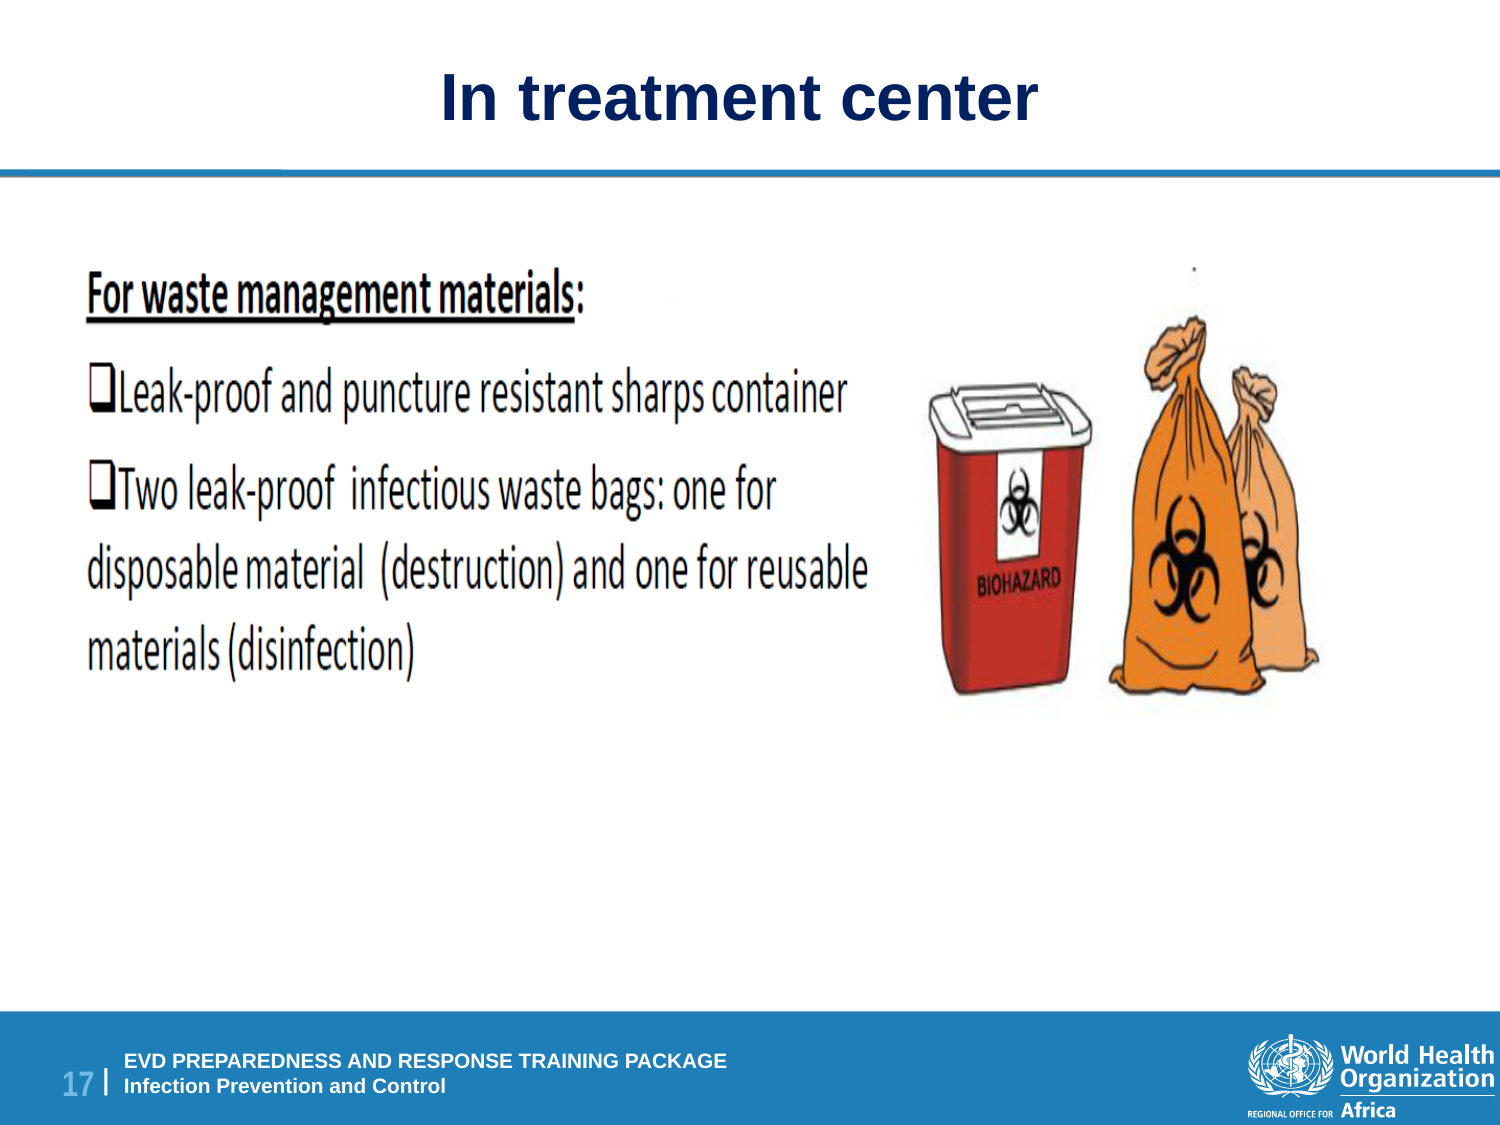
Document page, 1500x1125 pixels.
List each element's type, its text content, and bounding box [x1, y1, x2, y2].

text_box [73, 207, 1365, 717]
text_box In treatment center [0, 46, 1500, 142]
